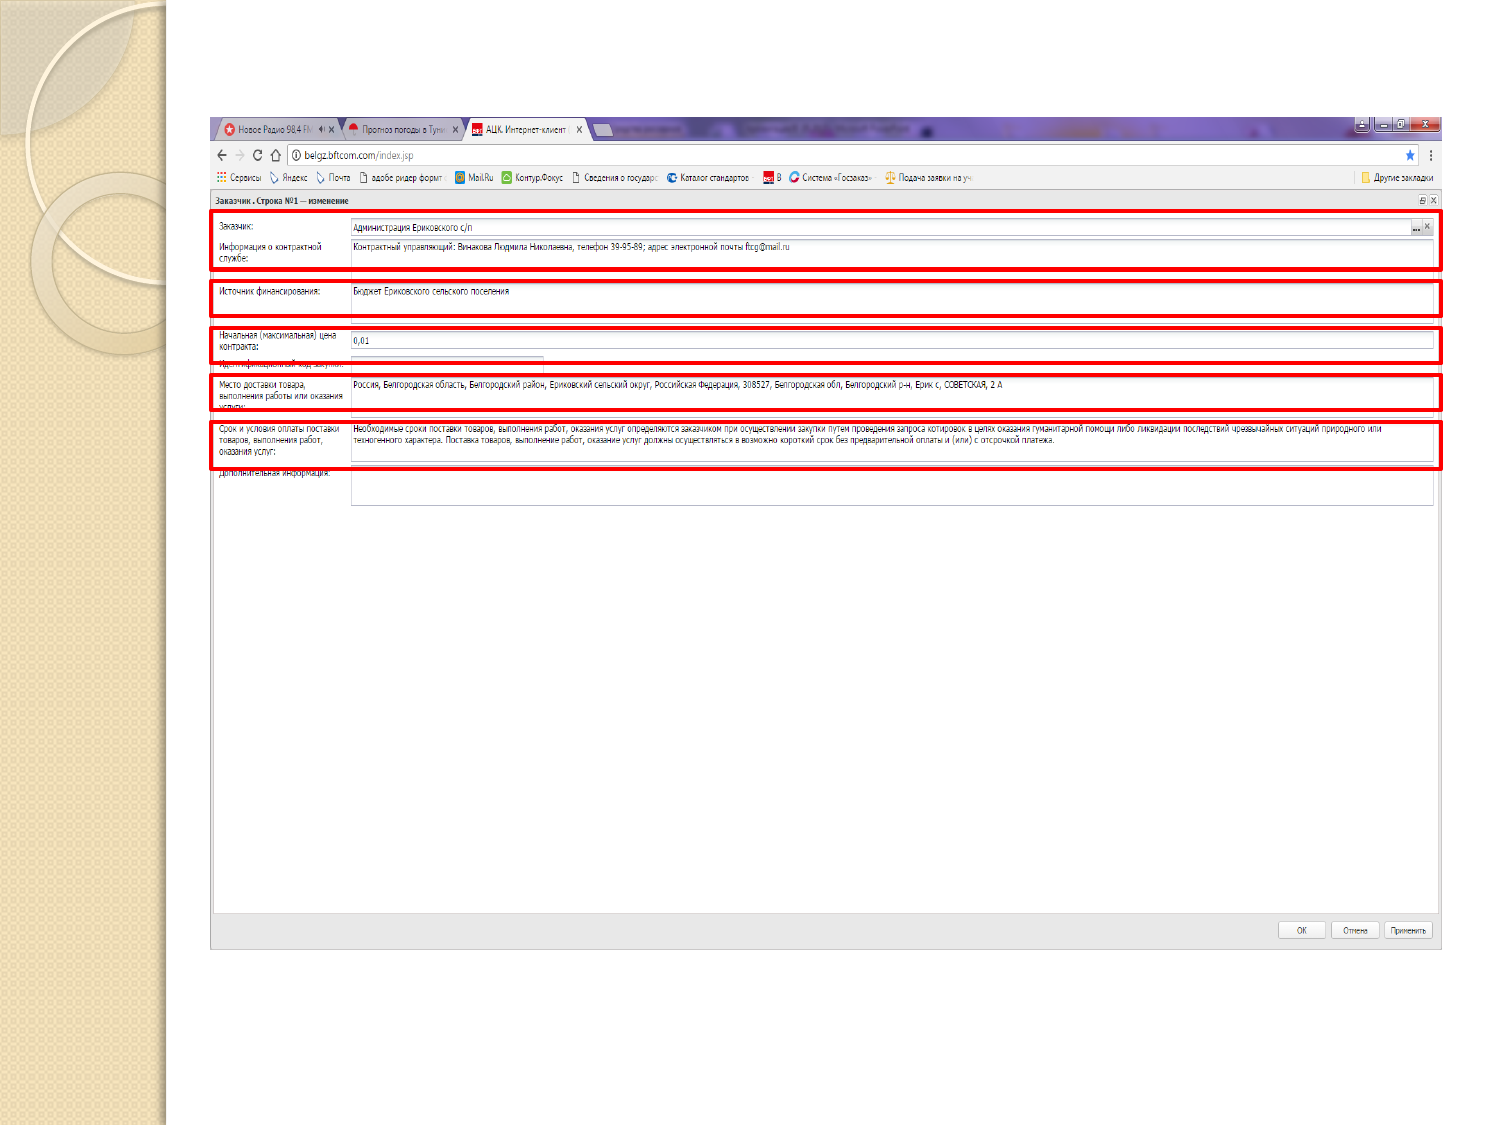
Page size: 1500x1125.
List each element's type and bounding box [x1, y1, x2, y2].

list [210, 116, 1442, 950]
